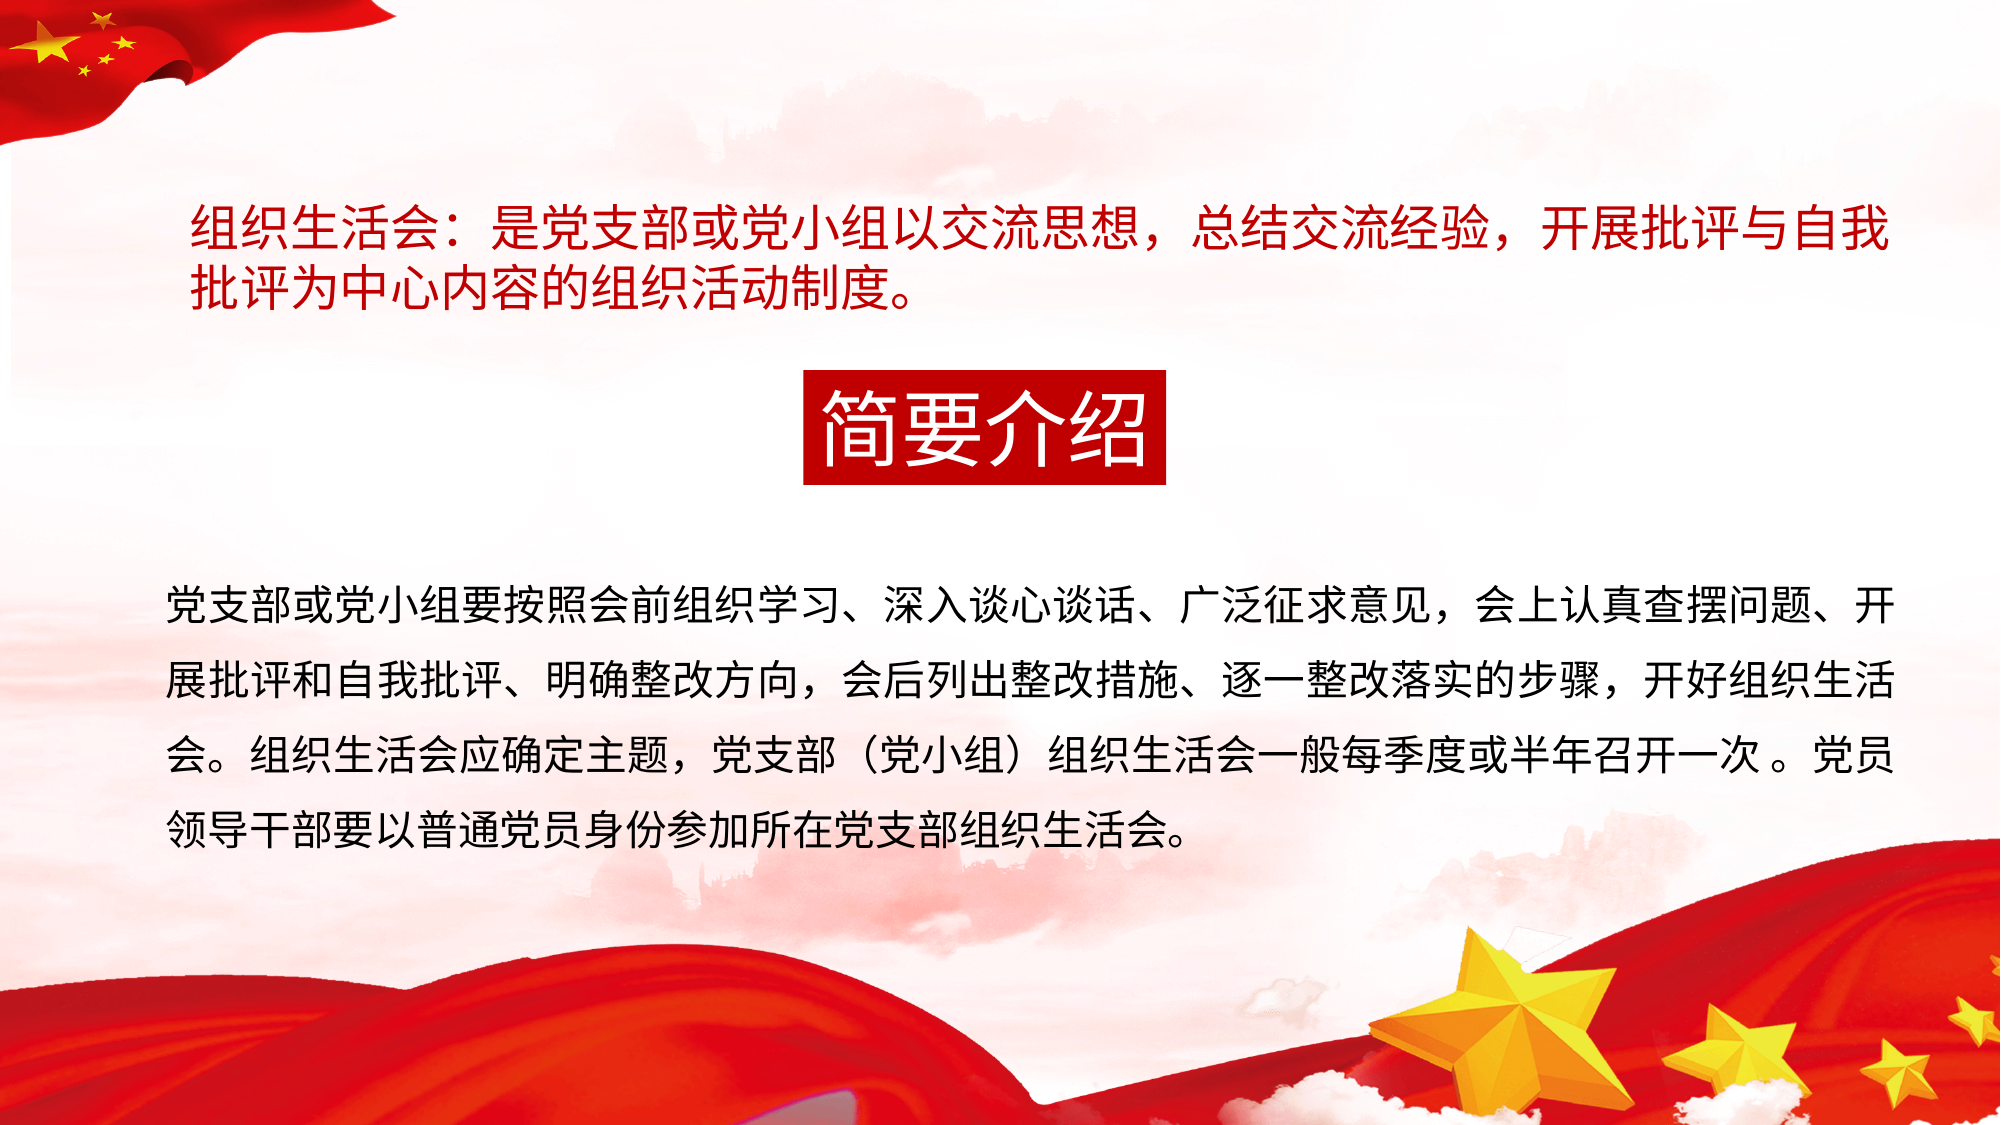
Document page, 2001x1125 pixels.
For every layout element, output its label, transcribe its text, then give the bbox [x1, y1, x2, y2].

text_box 党支部或党小组要按照会前组织学习、深入谈心谈话、广泛征求意见，会上认真查摆问题、开展批评和自我批评、明确整改方向，会后列出整改措施、逐一整改落实的步骤，开好组织生活会。组织生活会应确定主题，党支部（党小组）组织生活会一般每季度或半年召开一次 。党员领导干部要以普通党员身份参加所在党支部组织生活会。 [151, 546, 1912, 862]
text_box 组织生活会：是党支部或党小组以交流思想，总结交流经验，开展批评与自我批评为中心内容的组织活动制度。 [175, 189, 1936, 324]
picture [0, 0, 2001, 1125]
text_box 简要介绍 [803, 370, 1167, 485]
